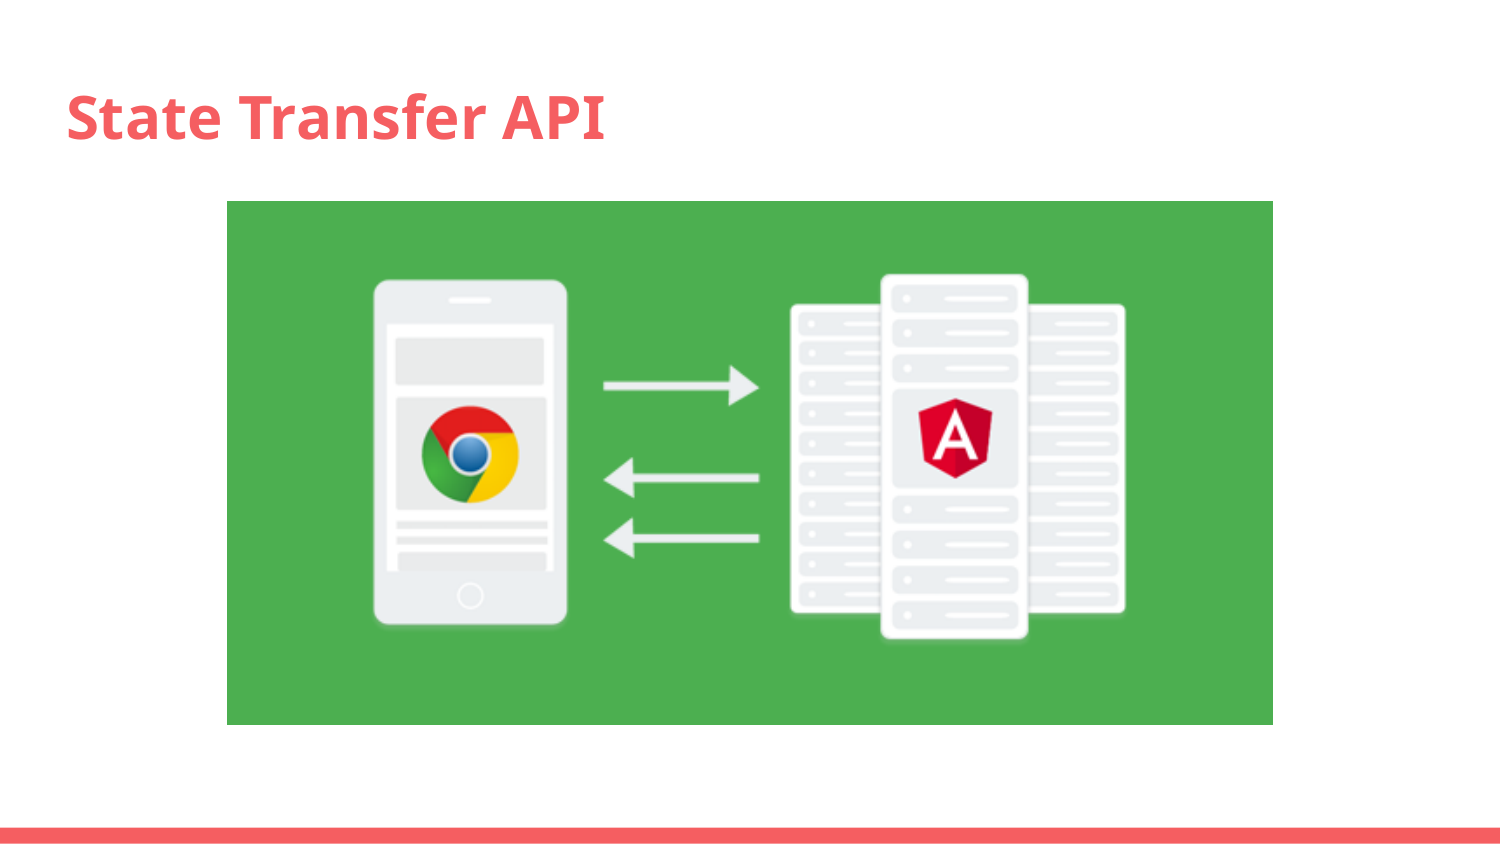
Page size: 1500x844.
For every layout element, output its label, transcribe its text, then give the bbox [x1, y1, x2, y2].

title State Transfer API [51, 64, 1449, 167]
picture [227, 201, 1273, 725]
